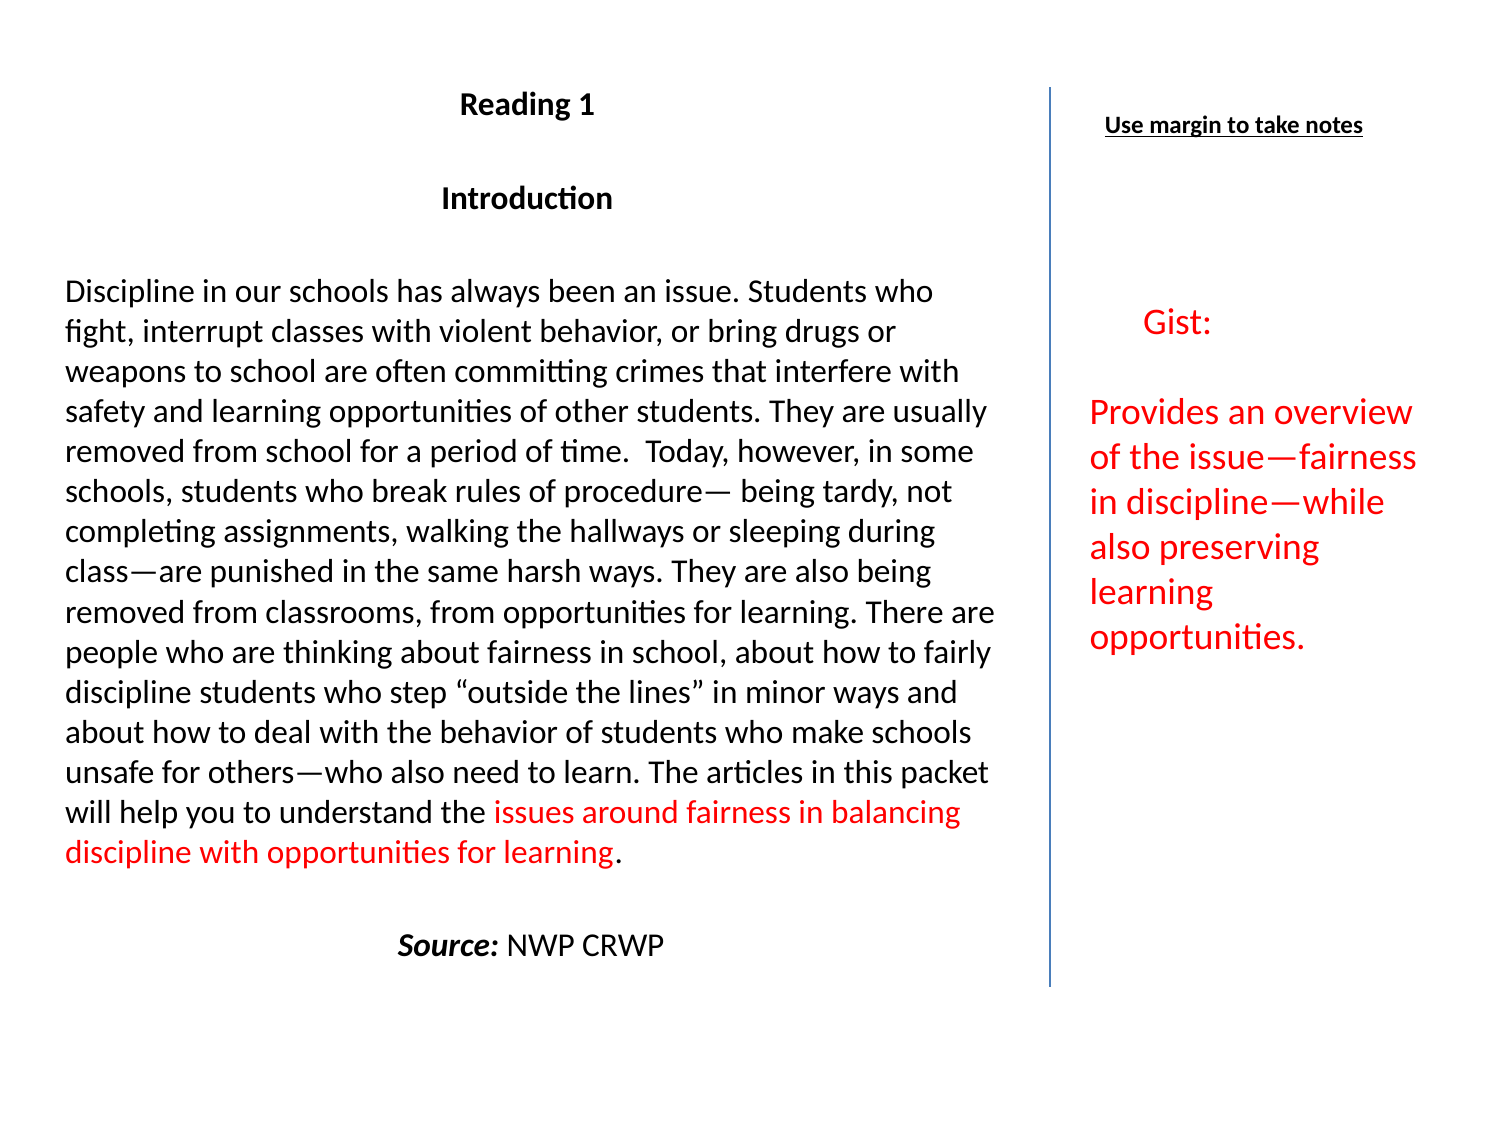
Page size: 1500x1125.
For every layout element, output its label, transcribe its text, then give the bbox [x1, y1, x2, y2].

subtitle Reading 1 Introduction Discipline in our schools has always been an issue. Students who fight, interrupt classes with violent behavior, or bring drugs or weapons to school are often committing crimes that interfere with safety and learning opportunities of other students. They are usually removed from school for a period of time. Today, however, in some schools, students who break rules of procedure— being tardy, not completing assignments, walking the hallways or sleeping during class—are punished in the same harsh ways. They are also being removed from classrooms, from opportunities for learning. There are people who are thinking about fairness in school, about how to fairly discipline students who step “outside the lines” in minor ways and about how to deal with the behavior of students who make schools unsafe for others—who also need to learn. The articles in this packet will help you to understand the issues around fairness in balancing discipline with opportunities for learning. Source: NWP CRWP [50, 75, 1013, 1013]
text_box Use margin to take notes [1074, 101, 1394, 158]
text_box Gist: It’s Gist: Provides an overview of the issue—fairness in discipline—while also preserving learning opportunities. n overview of the issue: Discipline (punishment) for criminal acts and discipline for procedural infractions (rule breaking) often looks the SAME. How do we balance fairness and the opportunity to learn? Source: NWP (they made the test) [1074, 199, 1438, 1125]
